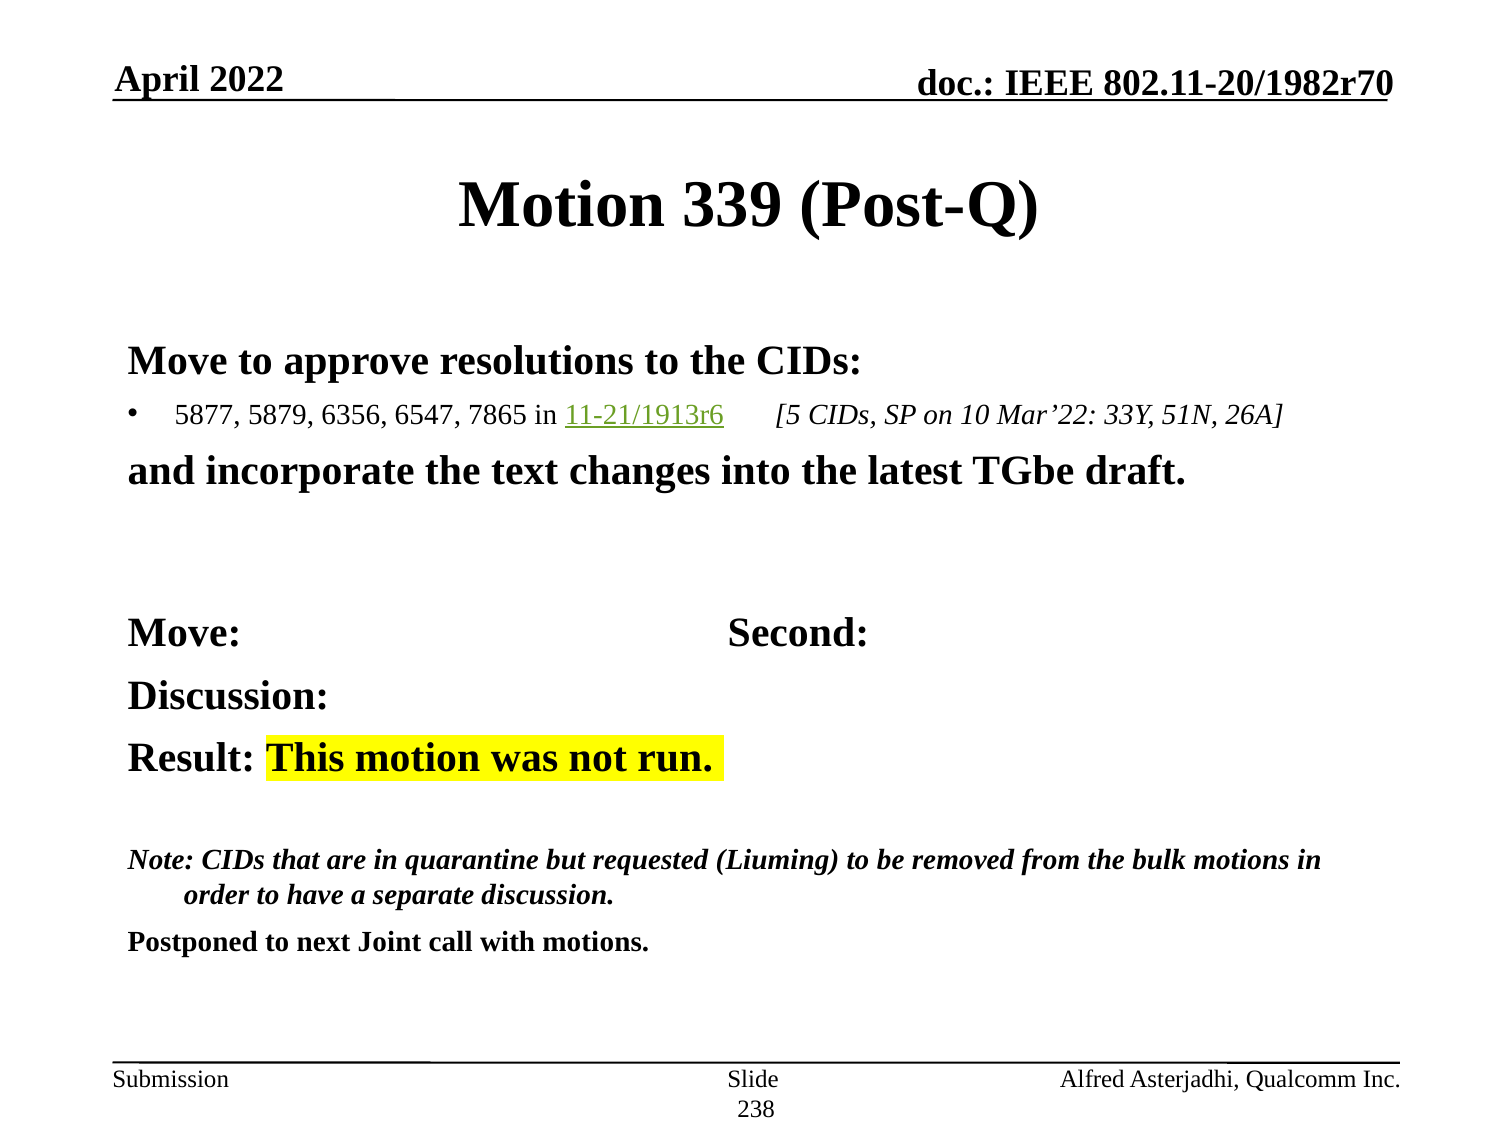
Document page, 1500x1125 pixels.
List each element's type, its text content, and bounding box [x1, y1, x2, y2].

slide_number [114, 54, 423, 100]
slide_number Slide 238 [712, 1061, 800, 1123]
footer Alfred Asterjadhi, Qualcomm Inc. [878, 1061, 1402, 1093]
list Move to approve resolutions to the CIDs: 5877, 5879, 6356, 6547, 7865 in 11-21/1913r6 [5 CIDs, SP on 10 Mar’22: 33Y, 51N, 26A] and incorporate the text changes into the latest TGbe draft. Move: Second: Discussion: Result: This motion was not run. Note: CIDs that are in quarantine but requested (Liuming) to be removed from the bulk motions in order to have a separate discussion. Postponed to next Joint call with motions. [112, 324, 1388, 1000]
title Motion 339 (Post-Q) [112, 112, 1388, 288]
